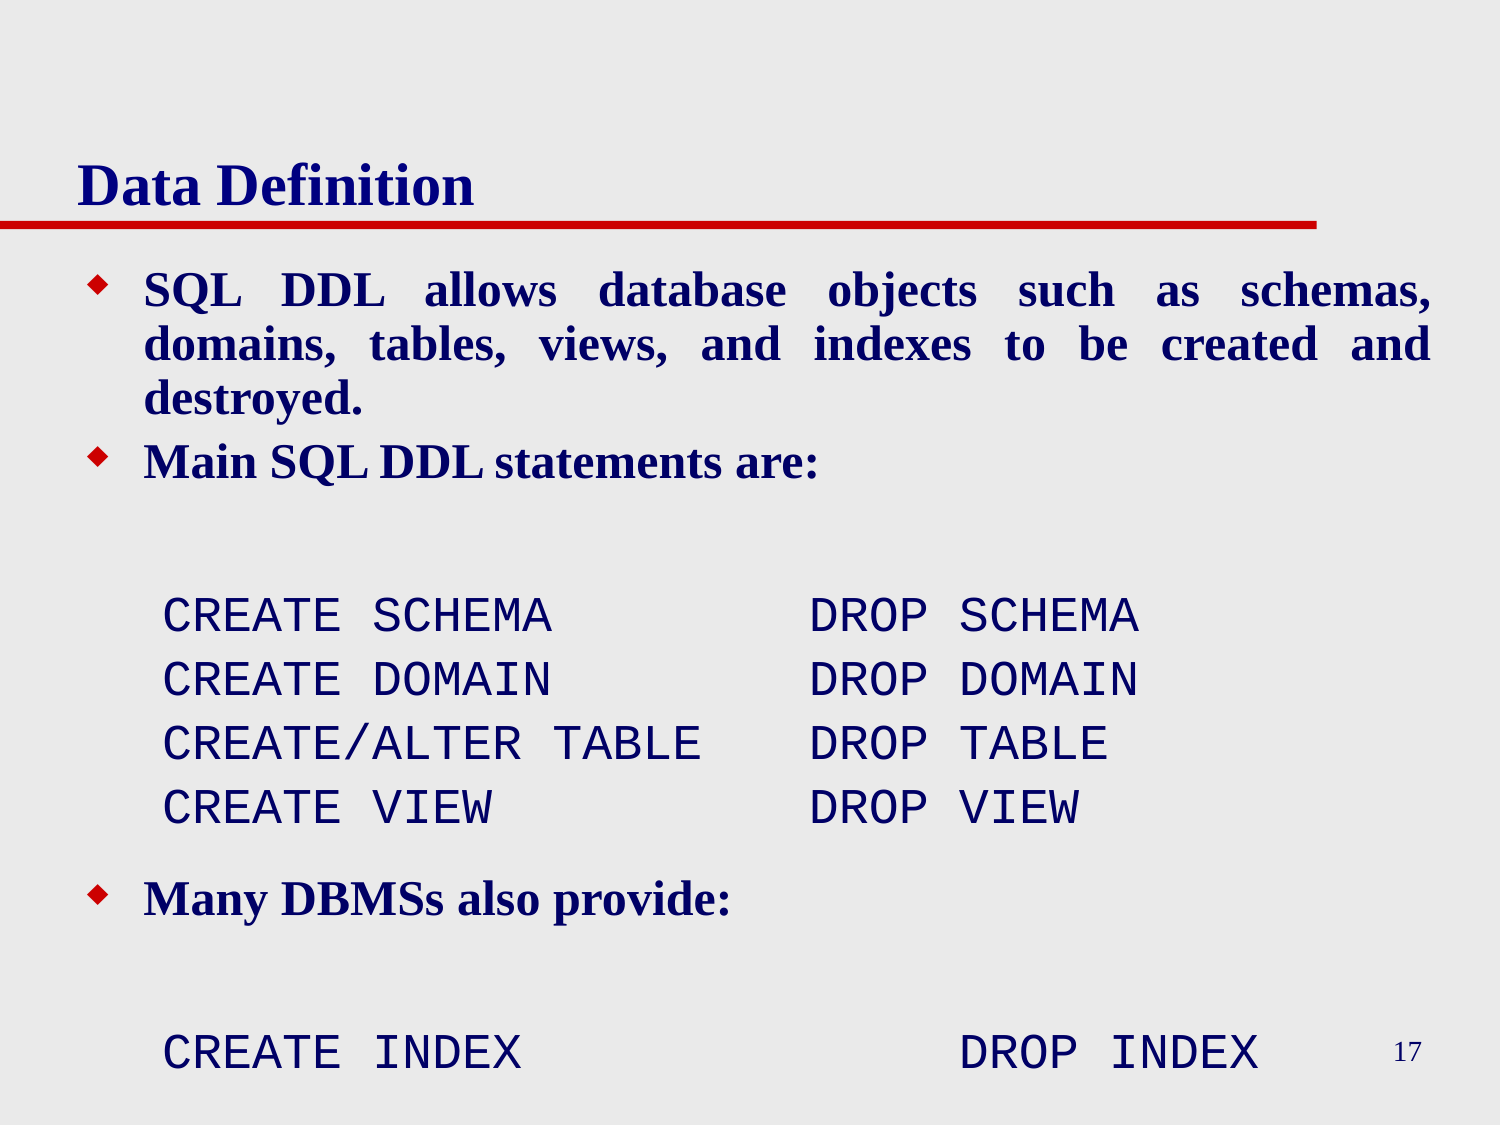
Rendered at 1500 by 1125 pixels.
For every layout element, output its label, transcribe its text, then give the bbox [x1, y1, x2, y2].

title Data Definition [62, 43, 1338, 226]
list SQL DDL allows database objects such as schemas, domains, tables, views, and indexes to be created and destroyed. Main SQL DDL statements are: CREATE SCHEMA DROP SCHEMA CREATE DOMAIN DROP DOMAIN CREATE/ALTER TABLE DROP TABLE CREATE VIEW DROP VIEW Many DBMSs also provide: CREATE INDEX DROP INDEX [71, 255, 1448, 931]
slide_number 17 [1124, 1012, 1438, 1088]
